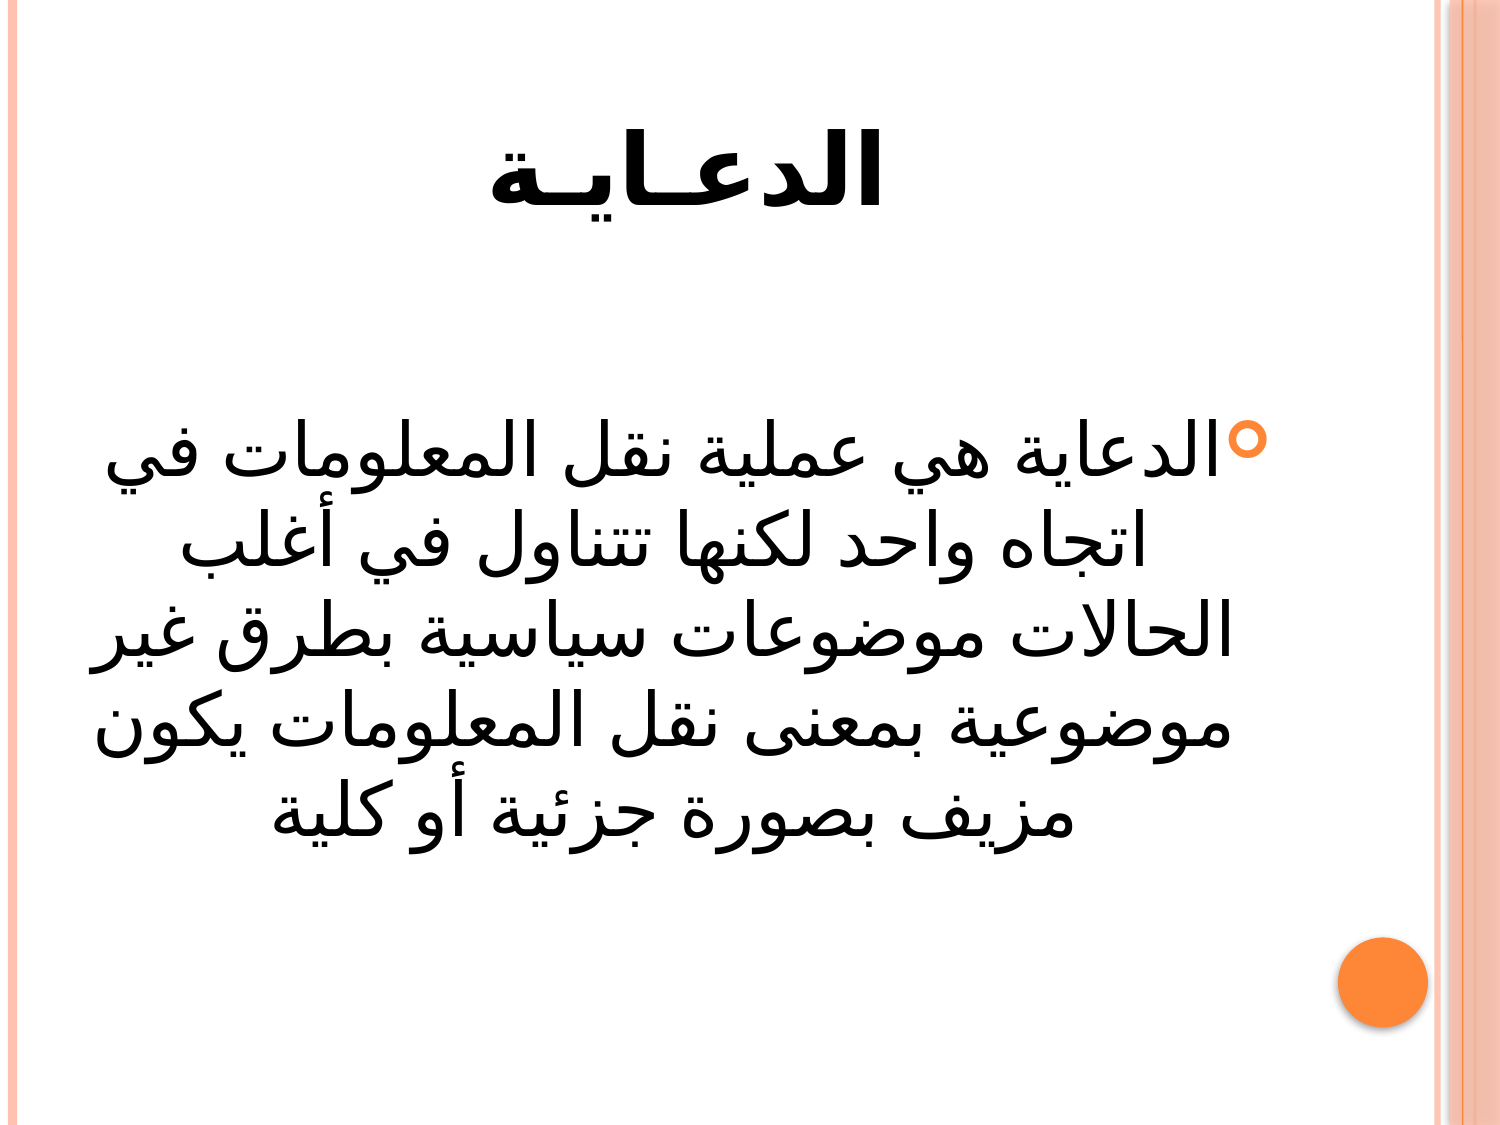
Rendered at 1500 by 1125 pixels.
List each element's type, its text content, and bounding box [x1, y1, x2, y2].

list الدعاية هي عملية نقل المعلومات في اتجاه واحد لكنها تتناول في أغلب الحالات موضوعات سياسية بطرق غير موضوعية بمعنى نقل المعلومات يكون مزيف بصورة جزئية أو كلية [75, 262, 1300, 1062]
title الدعـايـة [75, 45, 1300, 233]
